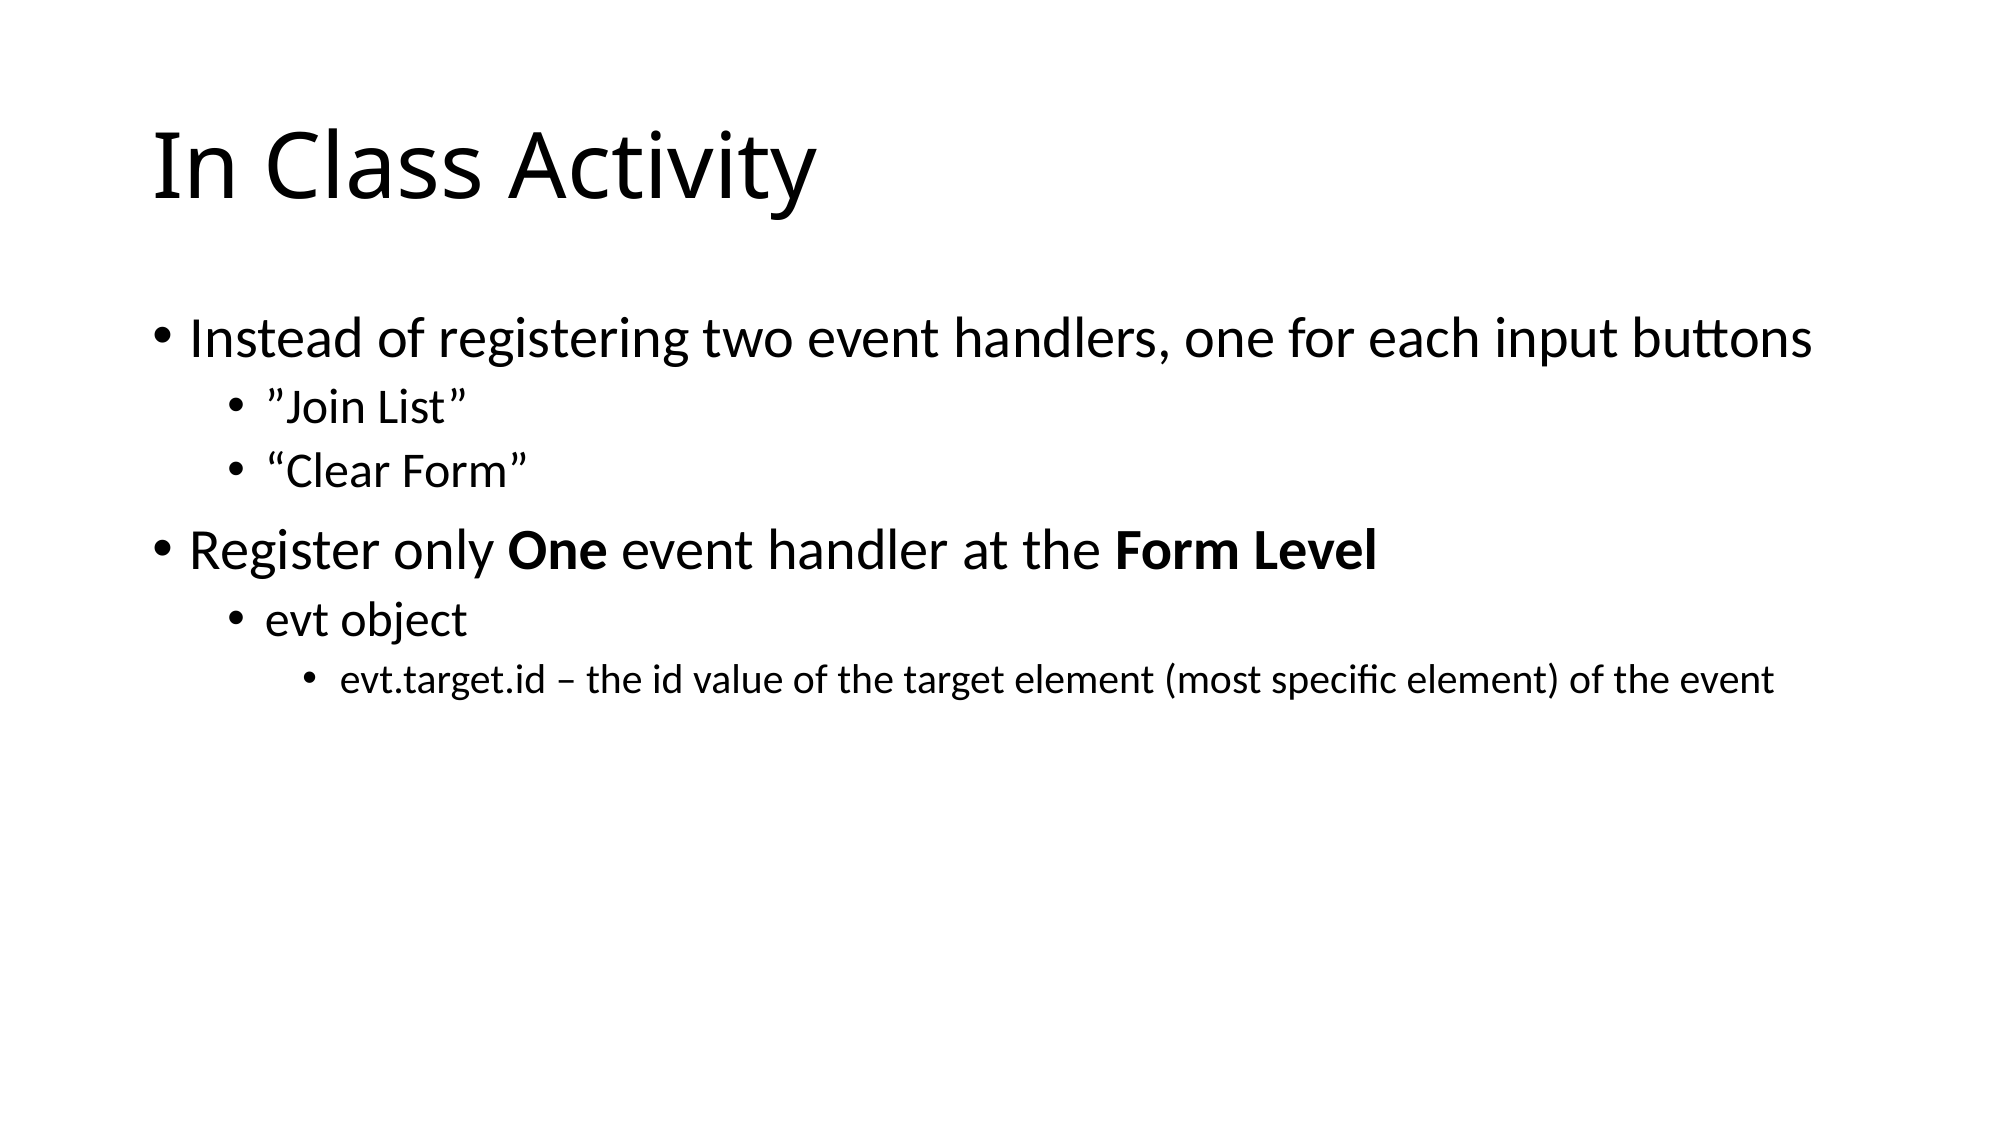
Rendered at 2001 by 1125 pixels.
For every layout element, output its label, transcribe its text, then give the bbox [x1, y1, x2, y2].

list Instead of registering two event handlers, one for each input buttons ”Join List” “Clear Form” Register only One event handler at the Form Level evt object evt.target.id – the id value of the target element (most specific element) of the event [137, 299, 1863, 1014]
title In Class Activity [137, 59, 1863, 278]
